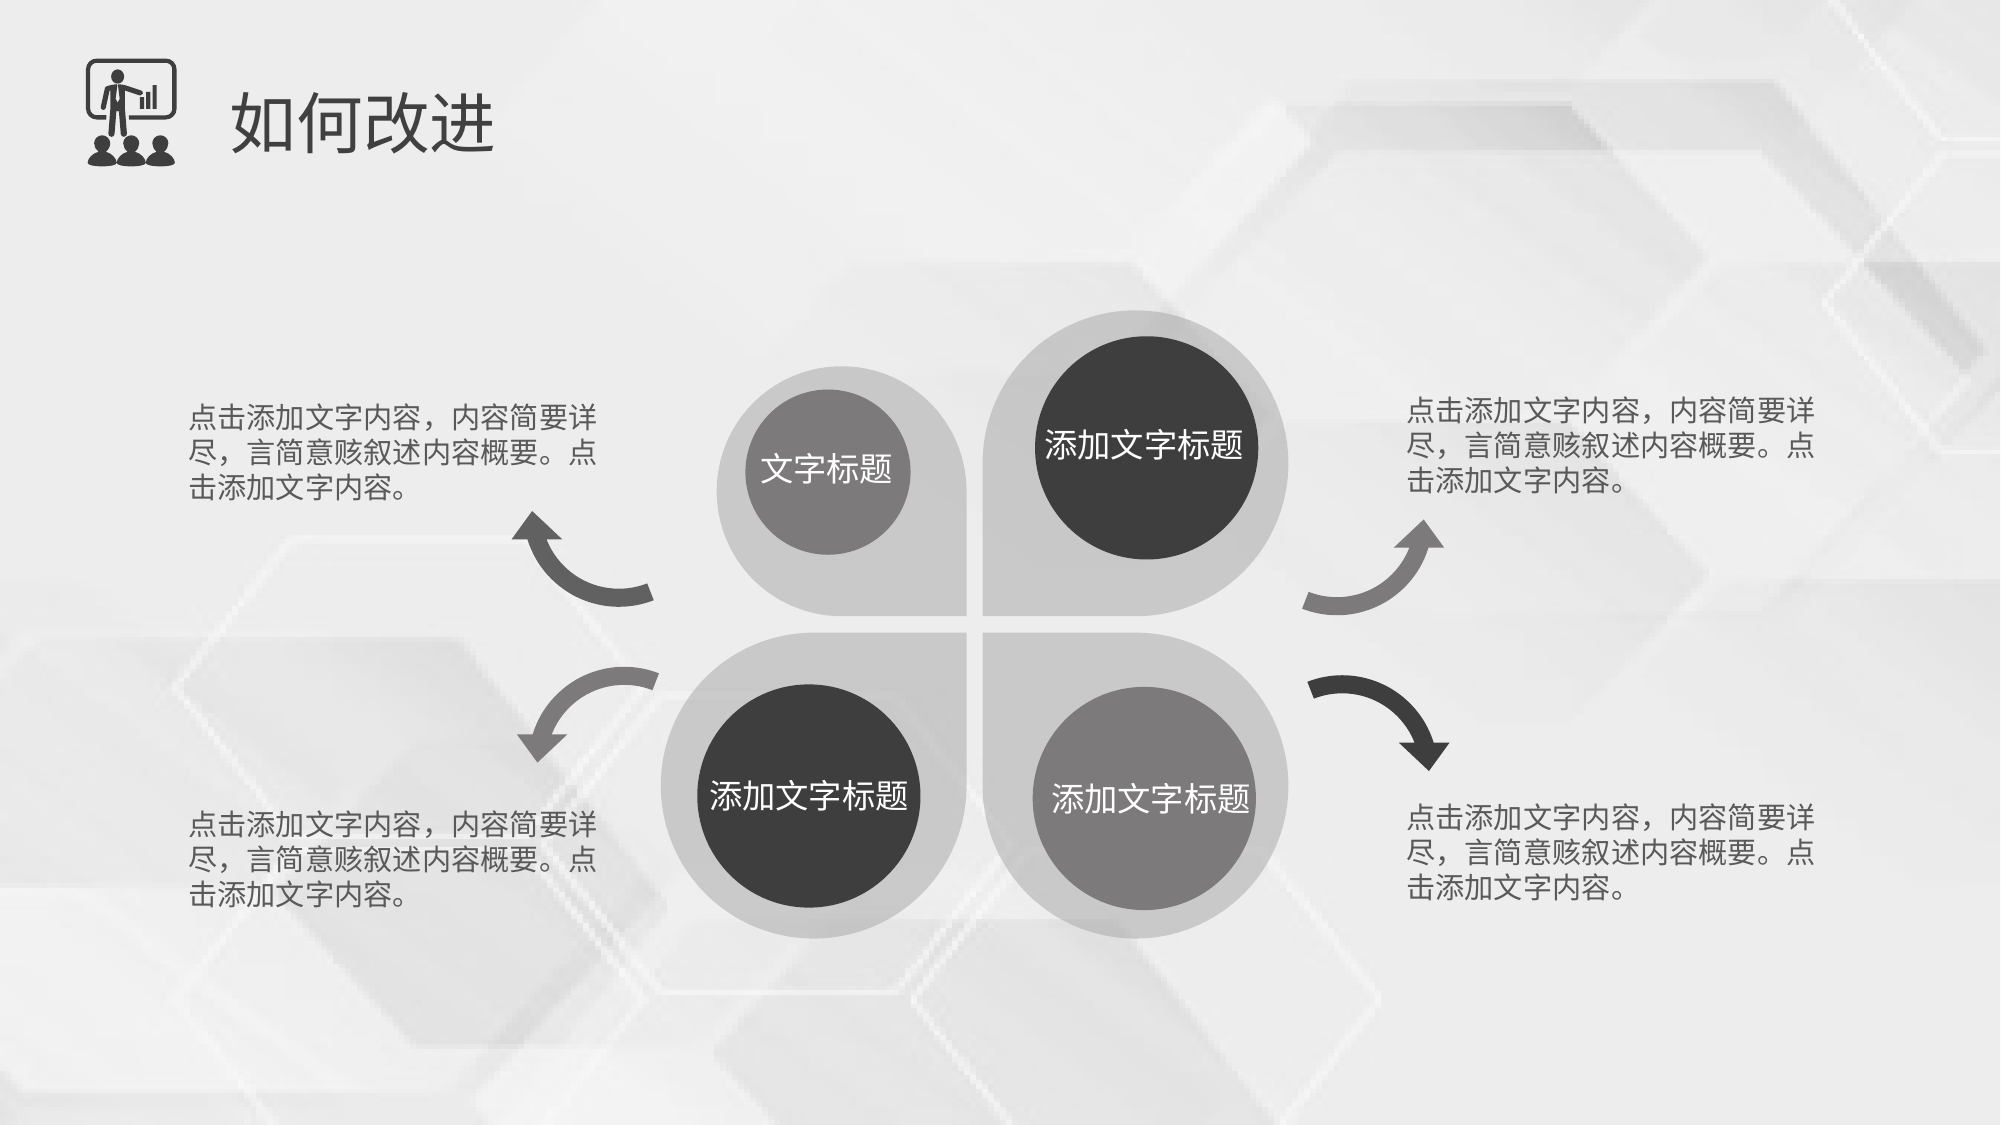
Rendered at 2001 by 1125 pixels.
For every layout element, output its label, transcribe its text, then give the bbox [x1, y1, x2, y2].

text_box 点击添加文字内容，内容简要详 尽，言简意赅叙述内容概要。点 击添加文字内容。 [168, 389, 618, 515]
text_box 添加文字标题 [1024, 414, 1265, 475]
text_box [700, 826, 918, 909]
text_box [514, 665, 661, 765]
text_box 文字标题 [740, 438, 914, 499]
text_box 点击添加文字内容，内容简要详 尽，言简意赅叙述内容概要。点 击添加文字内容。 [168, 796, 618, 922]
text_box [751, 388, 905, 438]
text_box [748, 499, 908, 556]
text_box 点击添加文字内容，内容简要详 尽，言简意赅叙述内容概要。点 击添加文字内容。 [1386, 788, 1836, 914]
text_box [1300, 517, 1447, 617]
picture [0, 0, 2001, 1125]
text_box [1306, 674, 1452, 773]
text_box [981, 631, 1290, 940]
text_box 点击添加文字内容，内容简要详 尽，言简意赅叙述内容概要。点 击添加文字内容。 [1386, 382, 1836, 508]
text_box [715, 365, 968, 618]
text_box 添加文字标题 [1031, 768, 1271, 829]
text_box [509, 509, 656, 608]
text_box [1035, 829, 1253, 912]
text_box [981, 309, 1290, 618]
text_box [1039, 335, 1255, 414]
text_box [659, 631, 968, 940]
text_box 如何改进 [214, 49, 561, 194]
text_box [700, 683, 918, 765]
text_box [1037, 475, 1257, 561]
text_box [1035, 685, 1253, 768]
text_box 添加文字标题 [689, 765, 929, 826]
